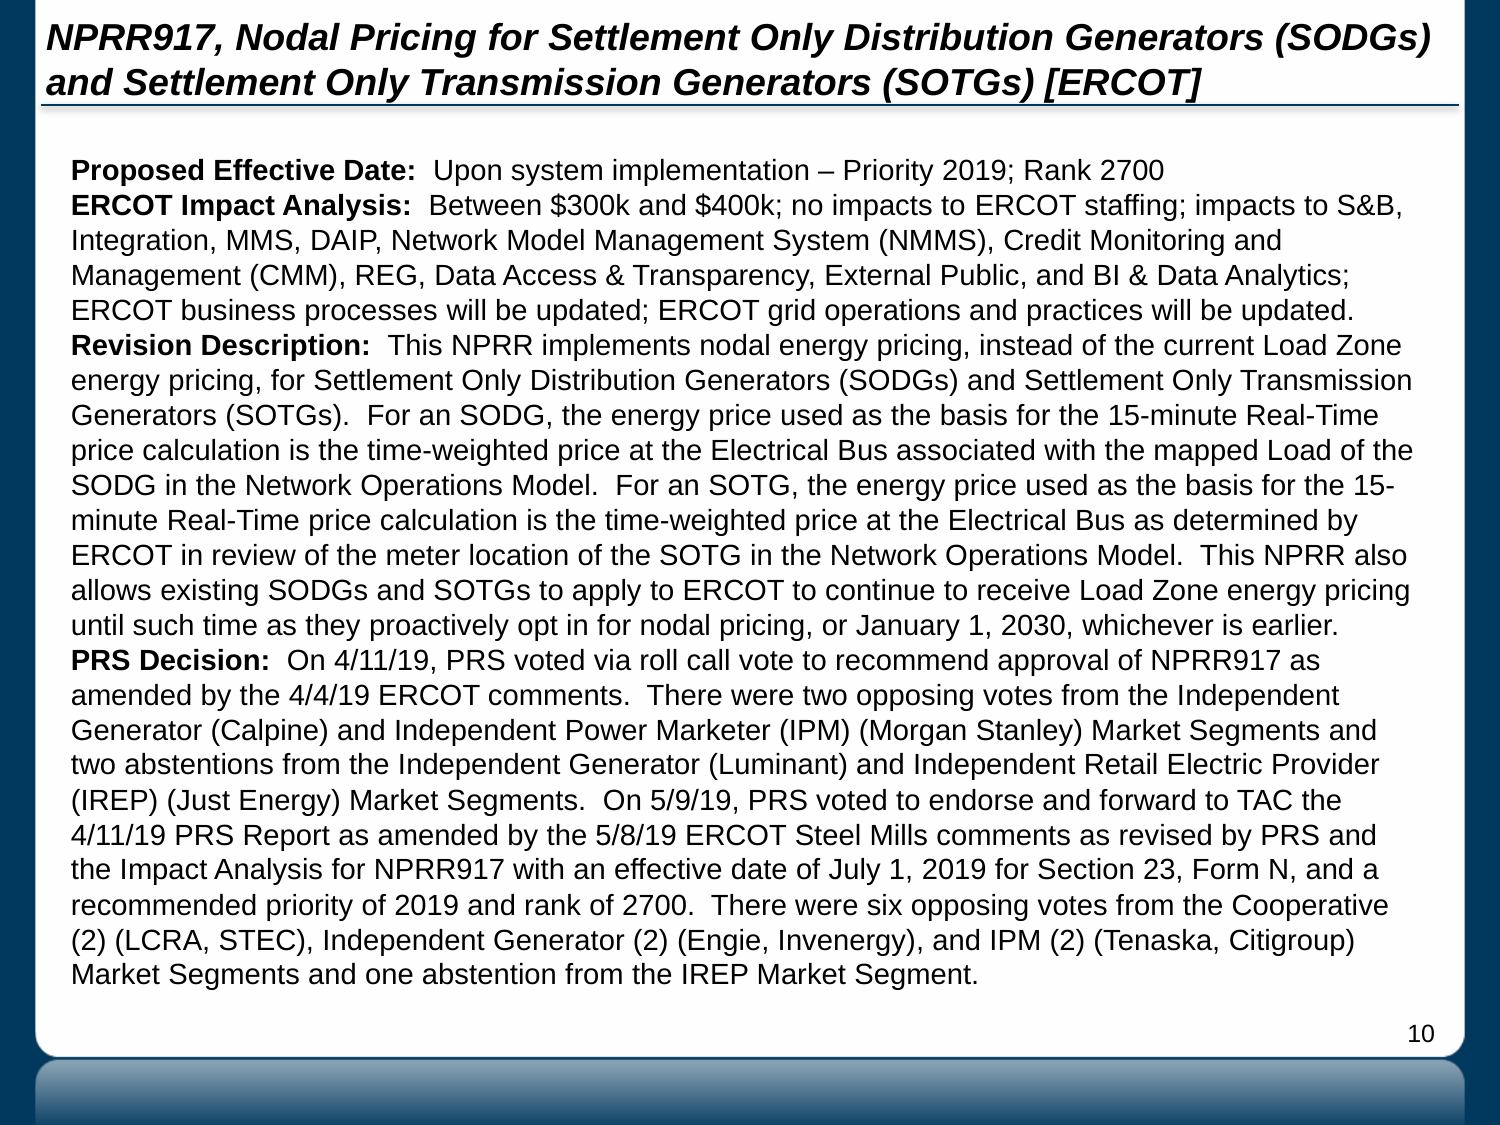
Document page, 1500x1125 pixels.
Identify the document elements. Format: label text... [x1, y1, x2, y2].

title NPRR917, Nodal Pricing for Settlement Only Distribution Generators (SODGs) and Settlement Only Transmission Generators (SOTGs) [ERCOT] [31, 20, 1464, 97]
picture [35, 0, 1465, 1125]
text_box Proposed Effective Date: Upon system implementation – Priority 2019; Rank 2700 ERCOT Impact Analysis: Between $300k and $400k; no impacts to ERCOT staffing; impacts to S&B, Integration, MMS, DAIP, Network Model Management System (NMMS), Credit Monitoring and Management (CMM), REG, Data Access & Transparency, External Public, and BI & Data Analytics; ERCOT business processes will be updated; ERCOT grid operations and practices will be updated. Revision Description: This NPRR implements nodal energy pricing, instead of the current Load Zone energy pricing, for Settlement Only Distribution Generators (SODGs) and Settlement Only Transmission Generators (SOTGs). For an SODG, the energy price used as the basis for the 15-minute Real-Time price calculation is the time-weighted price at the Electrical Bus associated with the mapped Load of the SODG in the Network Operations Model. For an SOTG, the energy price used as the basis for the 15-minute Real-Time price calculation is the time-weighted price at the Electrical Bus as determined by ERCOT in review of the meter location of the SOTG in the Network Operations Model. This NPRR also allows existing SODGs and SOTGs to apply to ERCOT to continue to receive Load Zone energy pricing until such time as they proactively opt in for nodal pricing, or January 1, 2030, whichever is earlier. PRS Decision: On 4/11/19, PRS voted via roll call vote to recommend approval of NPRR917 as amended by the 4/4/19 ERCOT comments. There were two opposing votes from the Independent Generator (Calpine) and Independent Power Marketer (IPM) (Morgan Stanley) Market Segments and two abstentions from the Independent Generator (Luminant) and Independent Retail Electric Provider (IREP) (Just Energy) Market Segments. On 5/9/19, PRS voted to endorse and forward to TAC the 4/11/19 PRS Report as amended by the 5/8/19 ERCOT Steel Mills comments as revised by PRS and the Impact Analysis for NPRR917 with an effective date of July 1, 2019 for Section 23, Form N, and a recommended priority of 2019 and rank of 2700. There were six opposing votes from the Cooperative (2) (LCRA, STEC), Independent Generator (2) (Engie, Invenergy), and IPM (2) (Tenaska, Citigroup) Market Segments and one abstention from the IREP Market Segment. [55, 144, 1436, 998]
